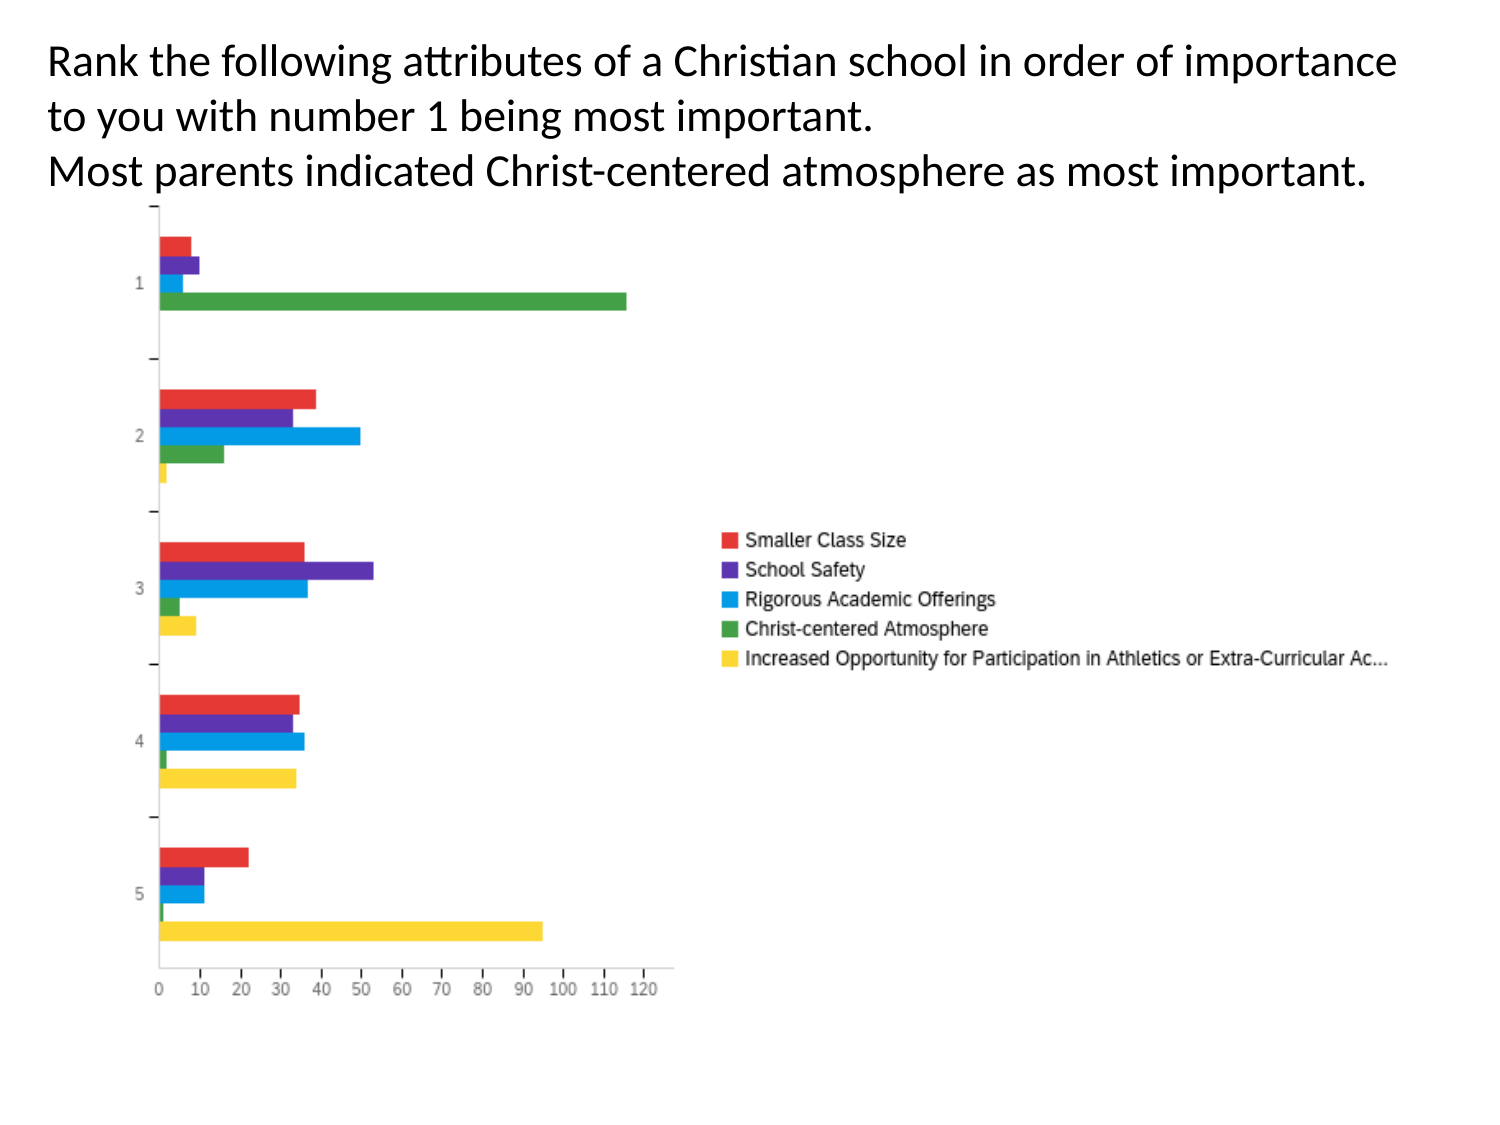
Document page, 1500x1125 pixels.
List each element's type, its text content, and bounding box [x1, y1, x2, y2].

picture [93, 196, 1407, 1018]
text_box Rank the following attributes of a Christian school in order of importance to you with number 1 being most important. Most parents indicated Christ-centered atmosphere as most important. [32, 22, 1463, 213]
